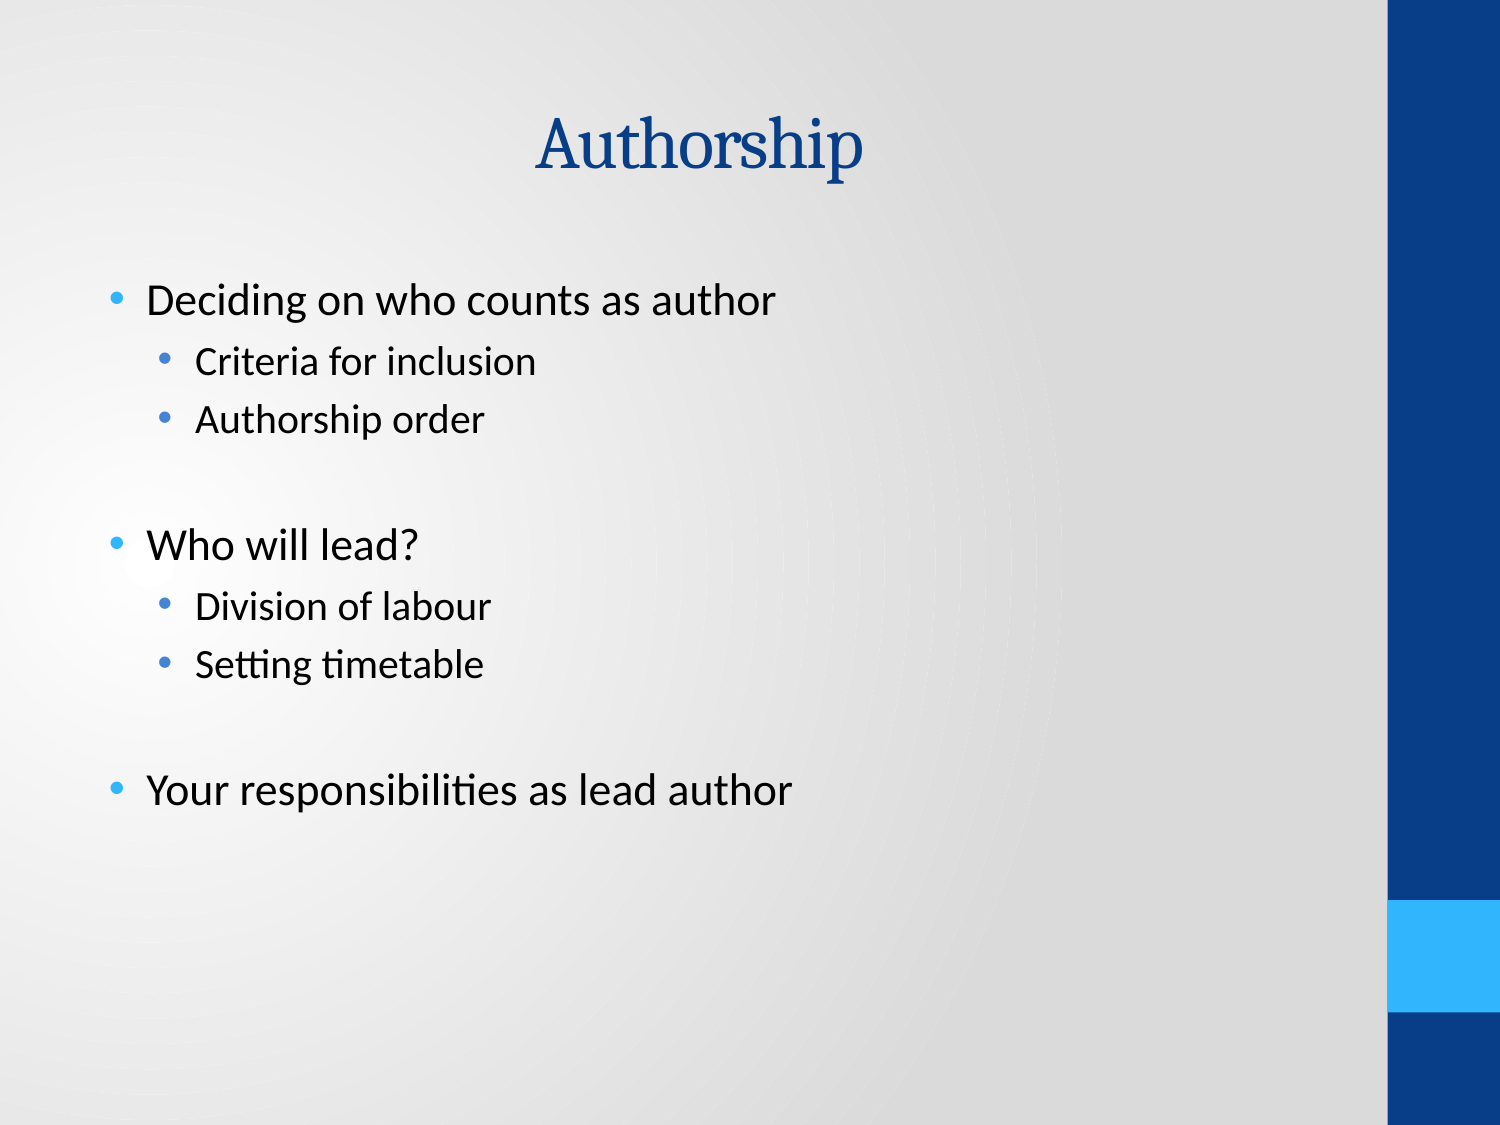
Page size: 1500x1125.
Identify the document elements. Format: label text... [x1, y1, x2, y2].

list Deciding on who counts as author Criteria for inclusion Authorship order Who will lead? Division of labour Setting timetable Your responsibilities as lead author [75, 262, 1325, 1050]
title Authorship [75, 45, 1325, 233]
